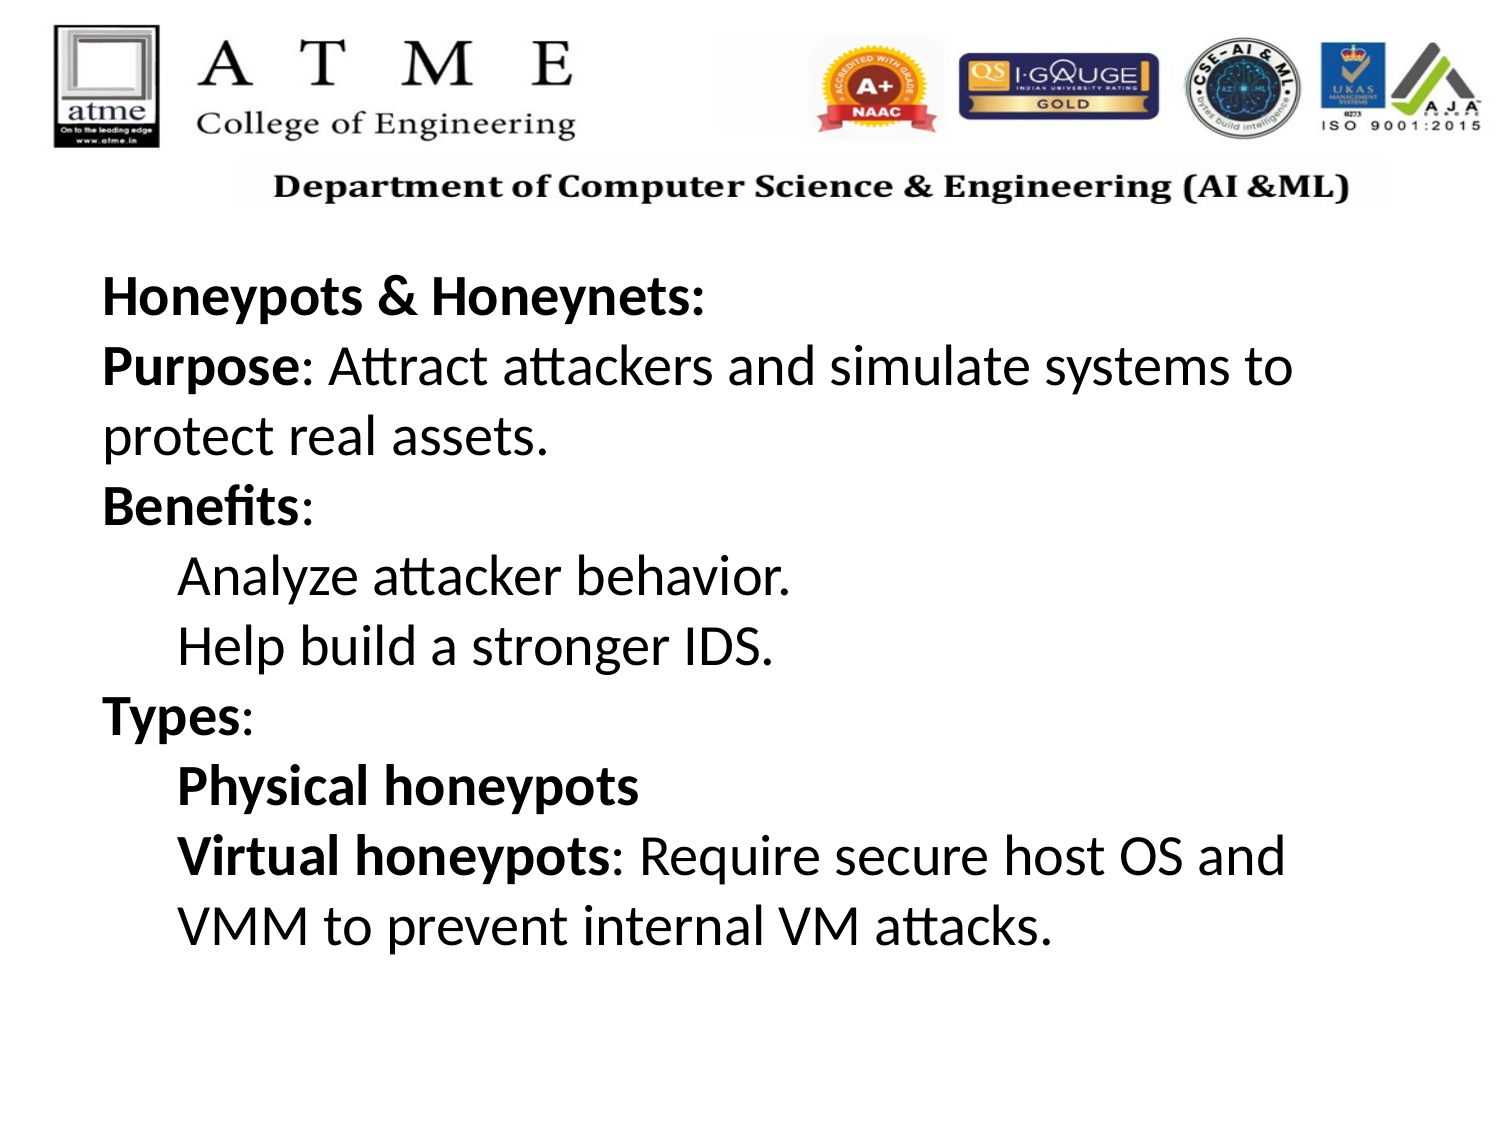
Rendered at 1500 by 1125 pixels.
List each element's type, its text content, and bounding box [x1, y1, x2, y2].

text_box Honeypots & Honeynets: Purpose: Attract attackers and simulate systems to protect real assets. Benefits: Analyze attacker behavior. Help build a stronger IDS. Types: Physical honeypots Virtual honeypots: Require secure host OS and VMM to prevent internal VM attacks. [87, 249, 1438, 965]
picture [24, 0, 1500, 226]
